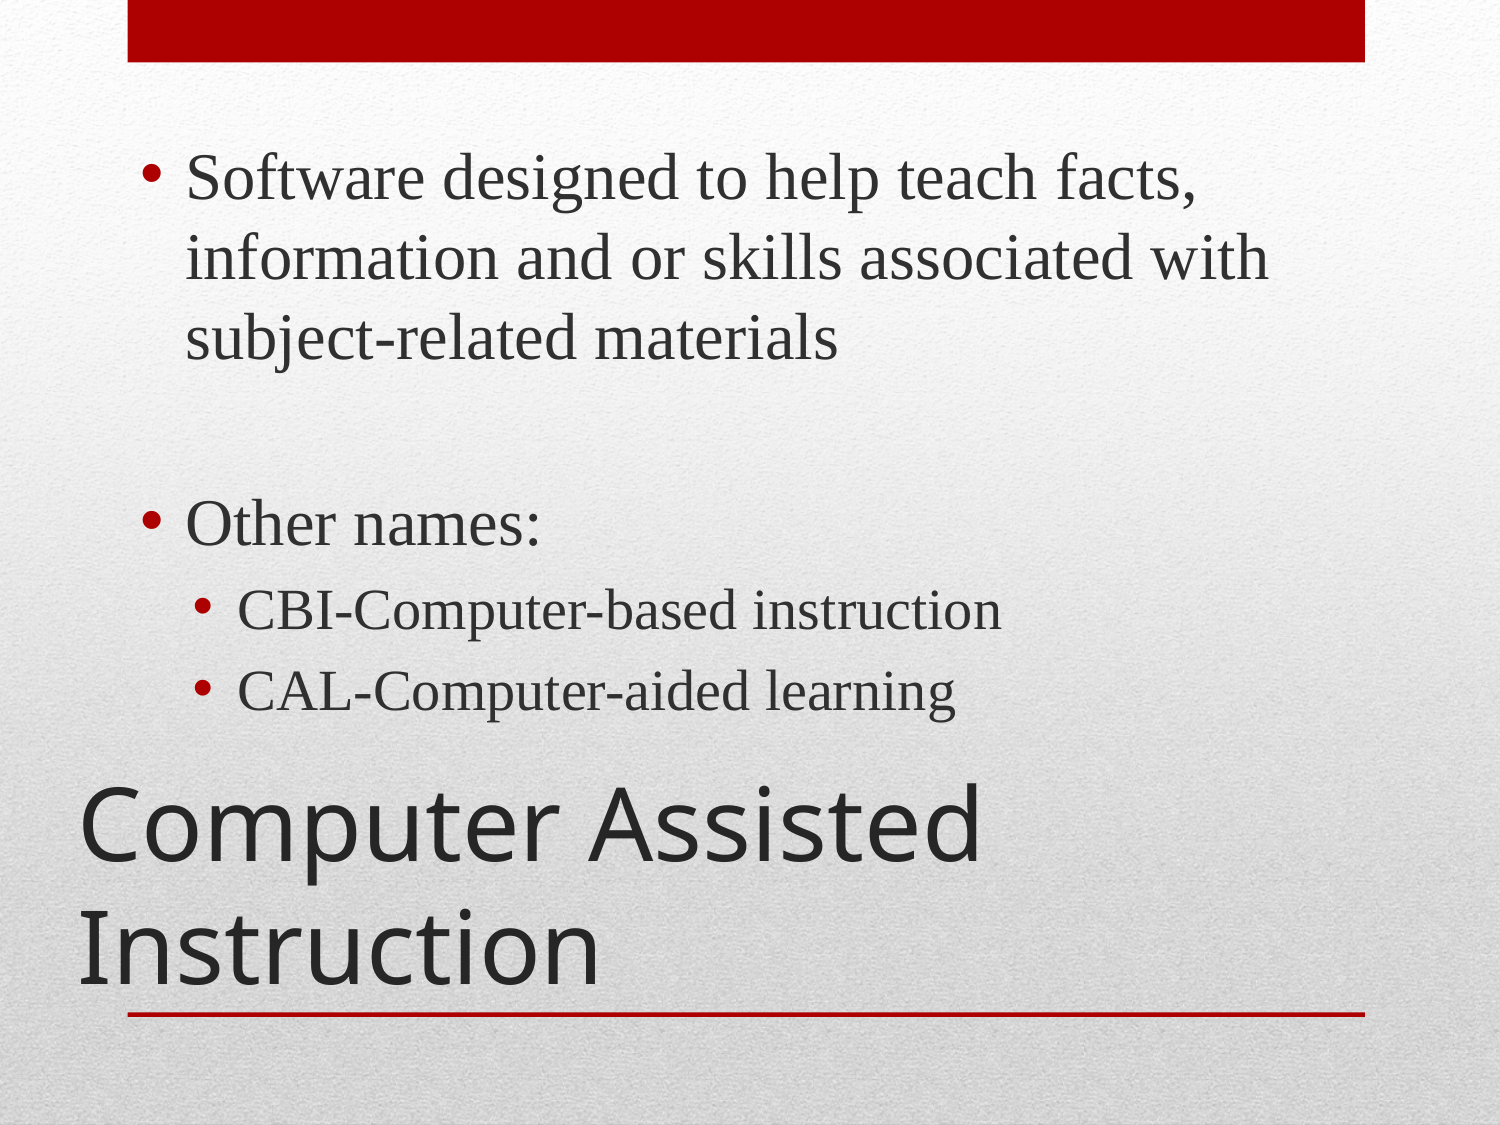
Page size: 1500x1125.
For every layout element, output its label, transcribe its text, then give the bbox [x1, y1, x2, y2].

list Software designed to help teach facts, information and or skills associated with subject-related materials Other names: CBI-Computer-based instruction CAL-Computer-aided learning [125, 112, 1363, 813]
title Computer Assisted Instruction [62, 750, 1388, 1013]
